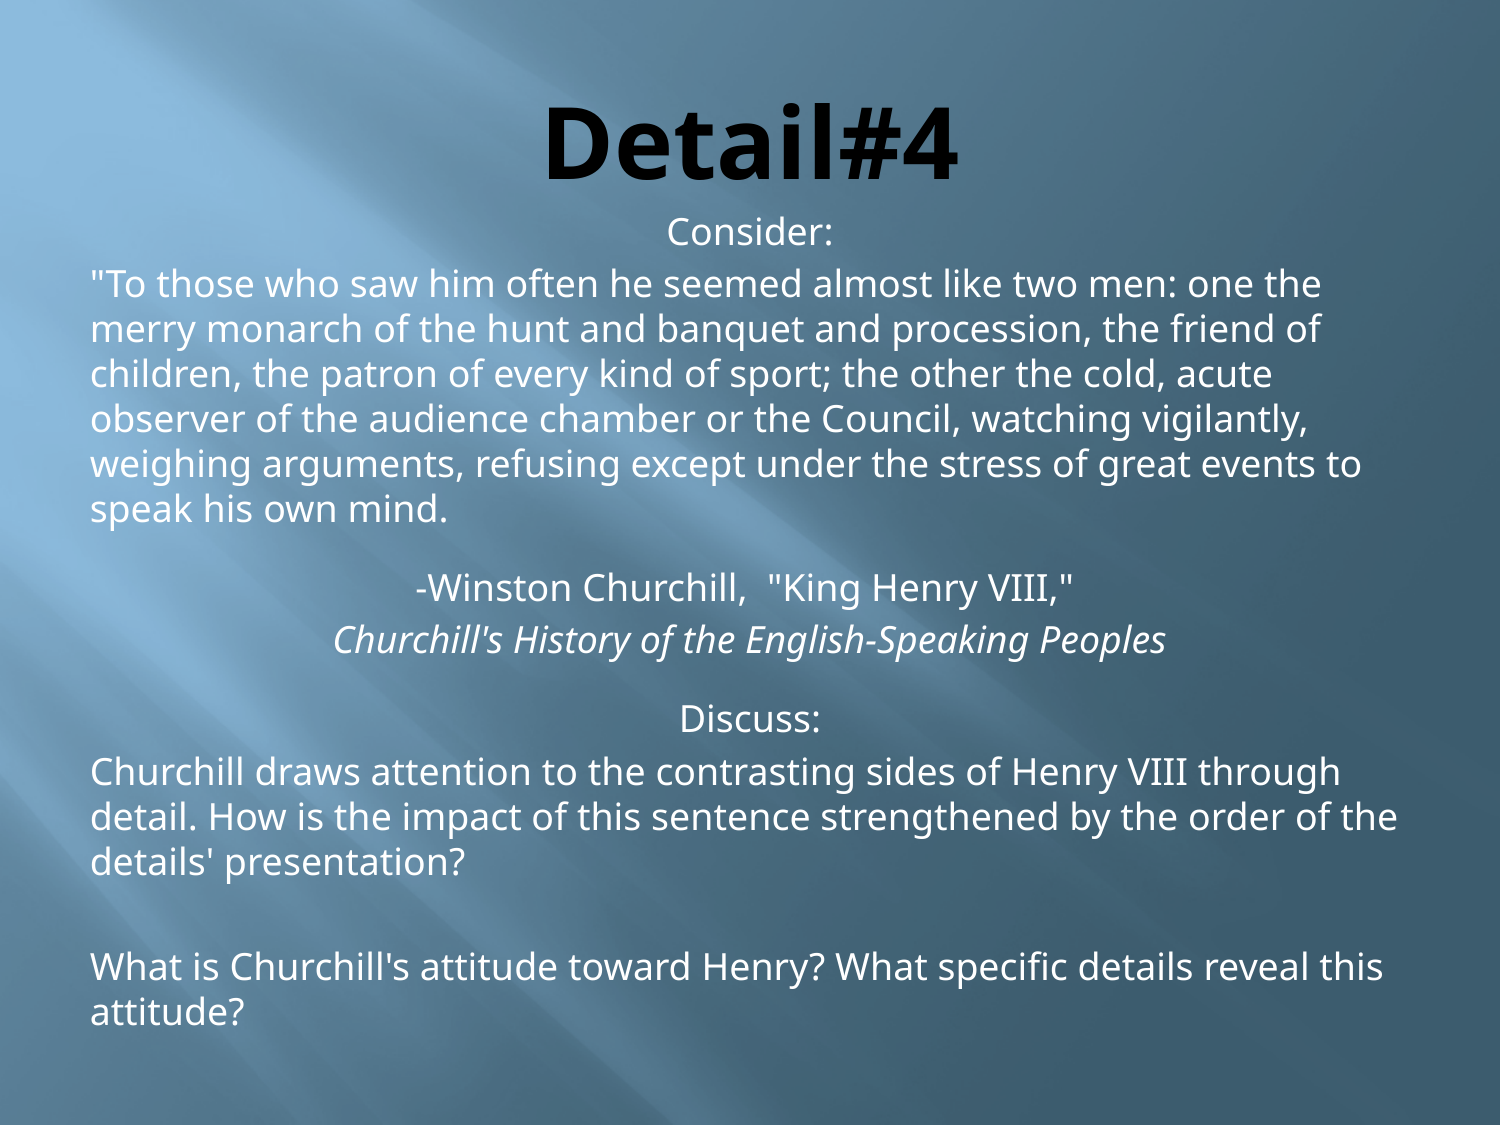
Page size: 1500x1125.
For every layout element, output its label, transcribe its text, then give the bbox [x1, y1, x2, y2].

title Detail#4 [75, 62, 1425, 200]
subtitle Consider: "To those who saw him often he seemed almost like two men: one the merry monarch of the hunt and banquet and procession, the friend of children, the patron of every kind of sport; the other the cold, acute observer of the audience chamber or the Council, watching vigilantly, weighing arguments, refusing except under the stress of great events to speak his own mind. -Winston Churchill, "King Henry VIII," Churchill's History of the English-Speaking Peoples Discuss: Churchill draws attention to the contrasting sides of Henry VIII through detail. How is the impact of this sentence strengthened by the order of the details' presentation? What is Churchill's attitude toward Henry? What specific details reveal this attitude? [75, 200, 1425, 913]
